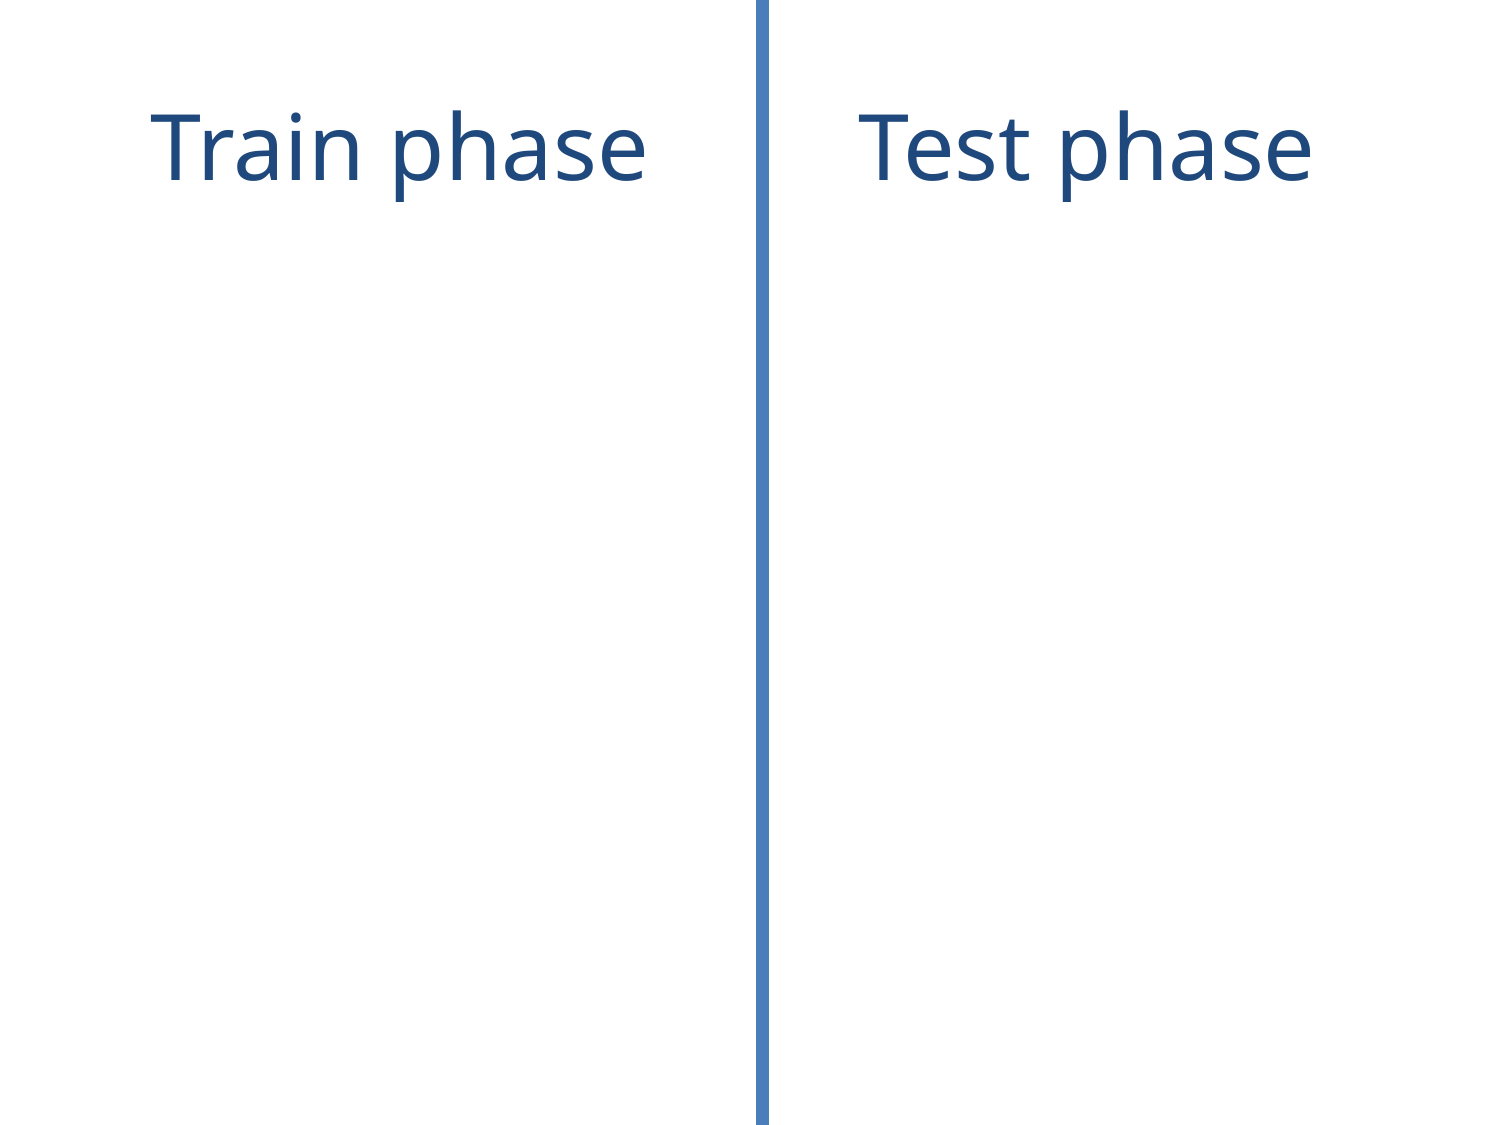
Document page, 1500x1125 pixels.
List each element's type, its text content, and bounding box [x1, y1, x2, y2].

text_box Train phase [87, 50, 713, 238]
title Test phase [774, 50, 1400, 238]
